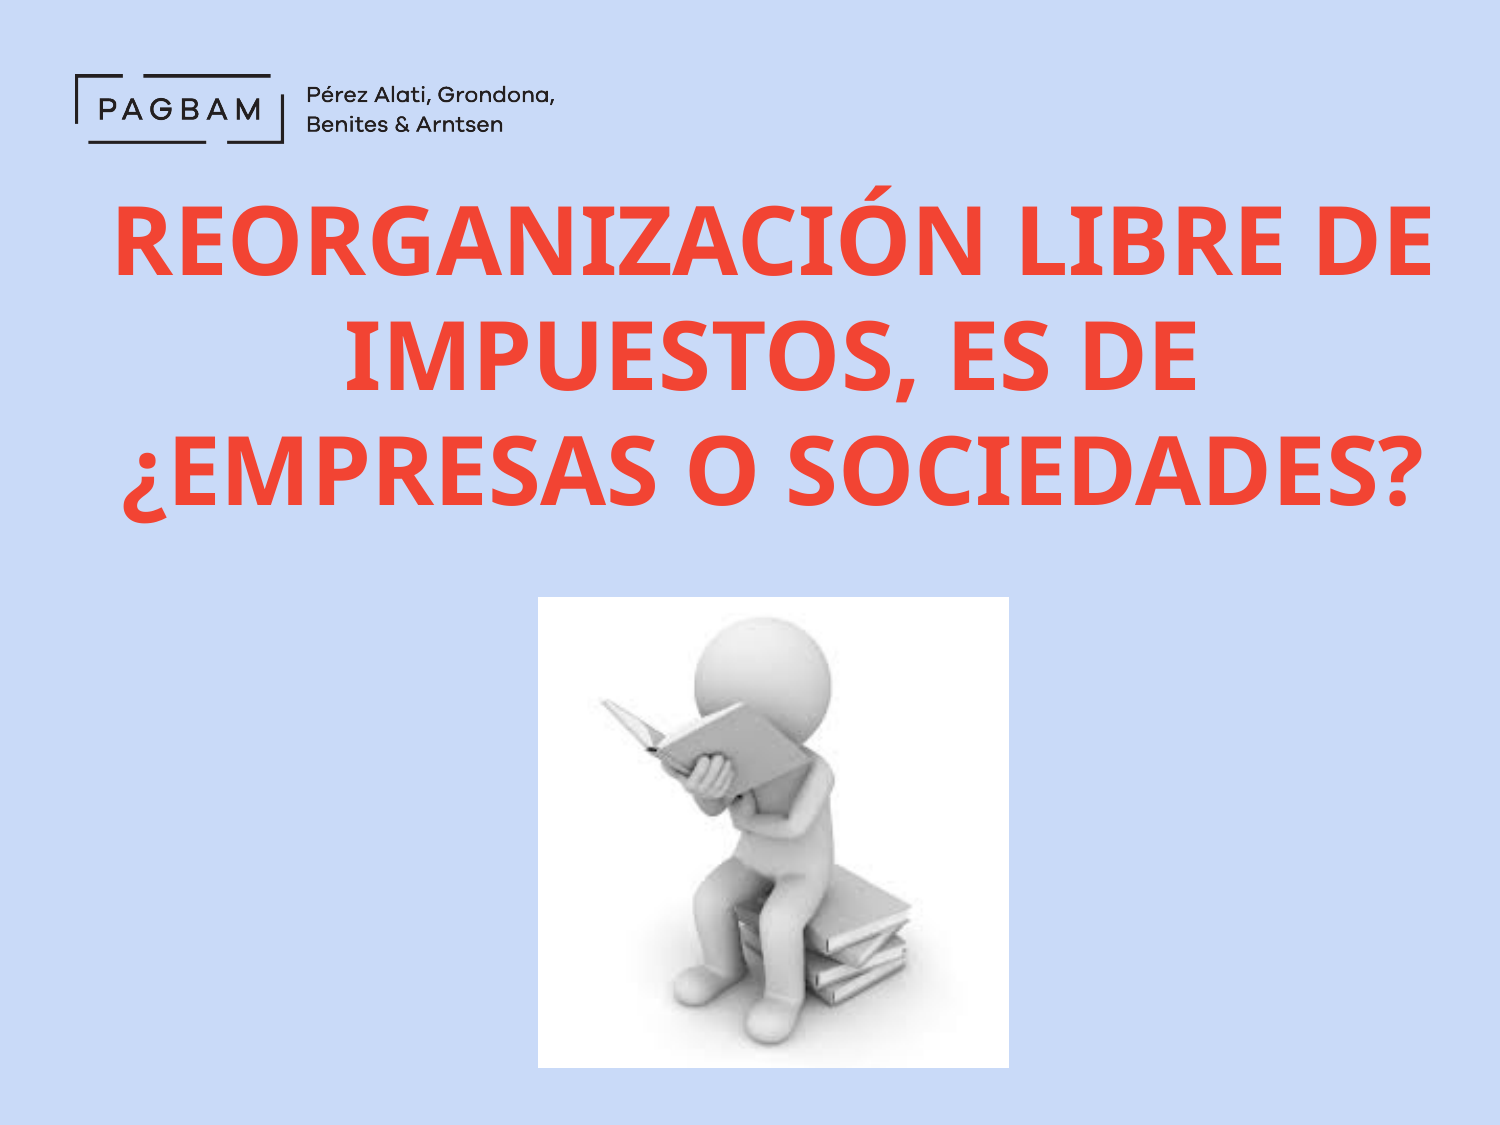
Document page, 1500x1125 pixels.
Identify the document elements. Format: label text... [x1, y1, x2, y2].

title REORGANIZACIÓN LIBRE DE IMPUESTOS, ES DE ¿EMPRESAS O SOCIEDADES? [46, 72, 1500, 136]
picture [537, 597, 1009, 1068]
picture [75, 136, 554, 144]
